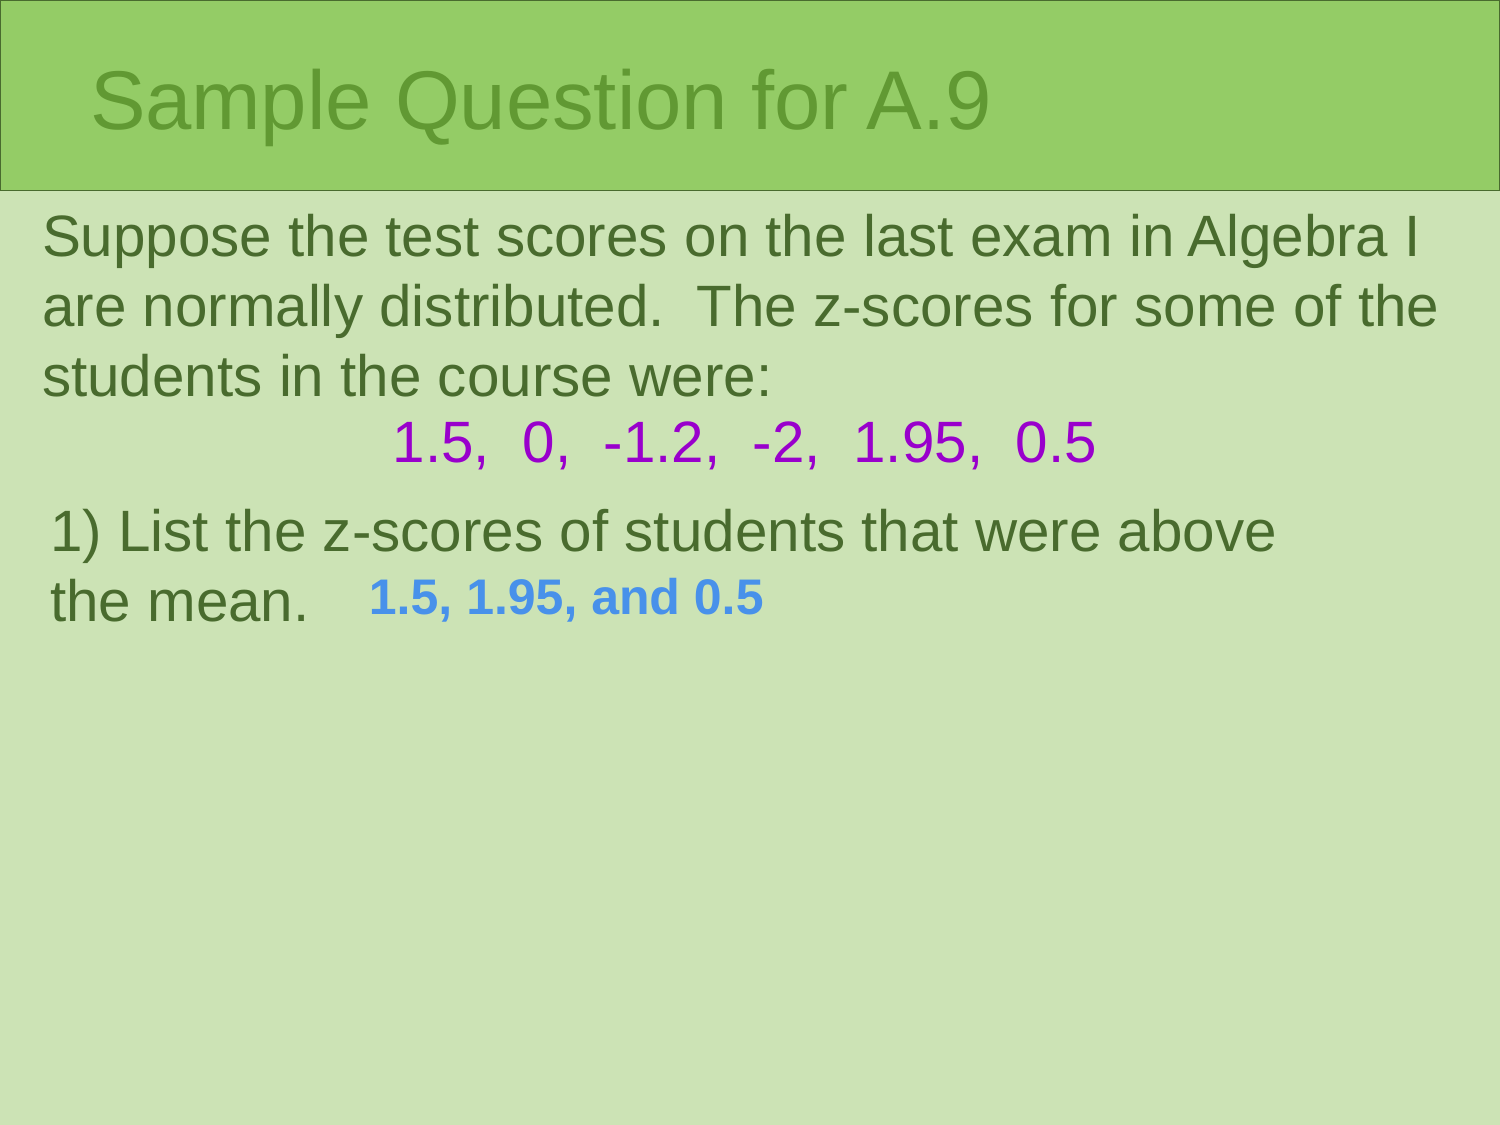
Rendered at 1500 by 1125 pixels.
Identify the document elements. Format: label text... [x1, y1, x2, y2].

text_box Suppose the test scores on the last exam in Algebra I are normally distributed. The z-scores for some of the students in the course were: [27, 190, 1500, 416]
text_box 1) List the z-scores of students that were above the mean. [35, 485, 1377, 641]
text_box 1.5, 1.95, and 0.5 [354, 556, 809, 632]
title Sample Question for A.9 [74, 30, 1406, 162]
text_box 1.5, 0, -1.2, -2, 1.95, 0.5 [377, 397, 1140, 482]
